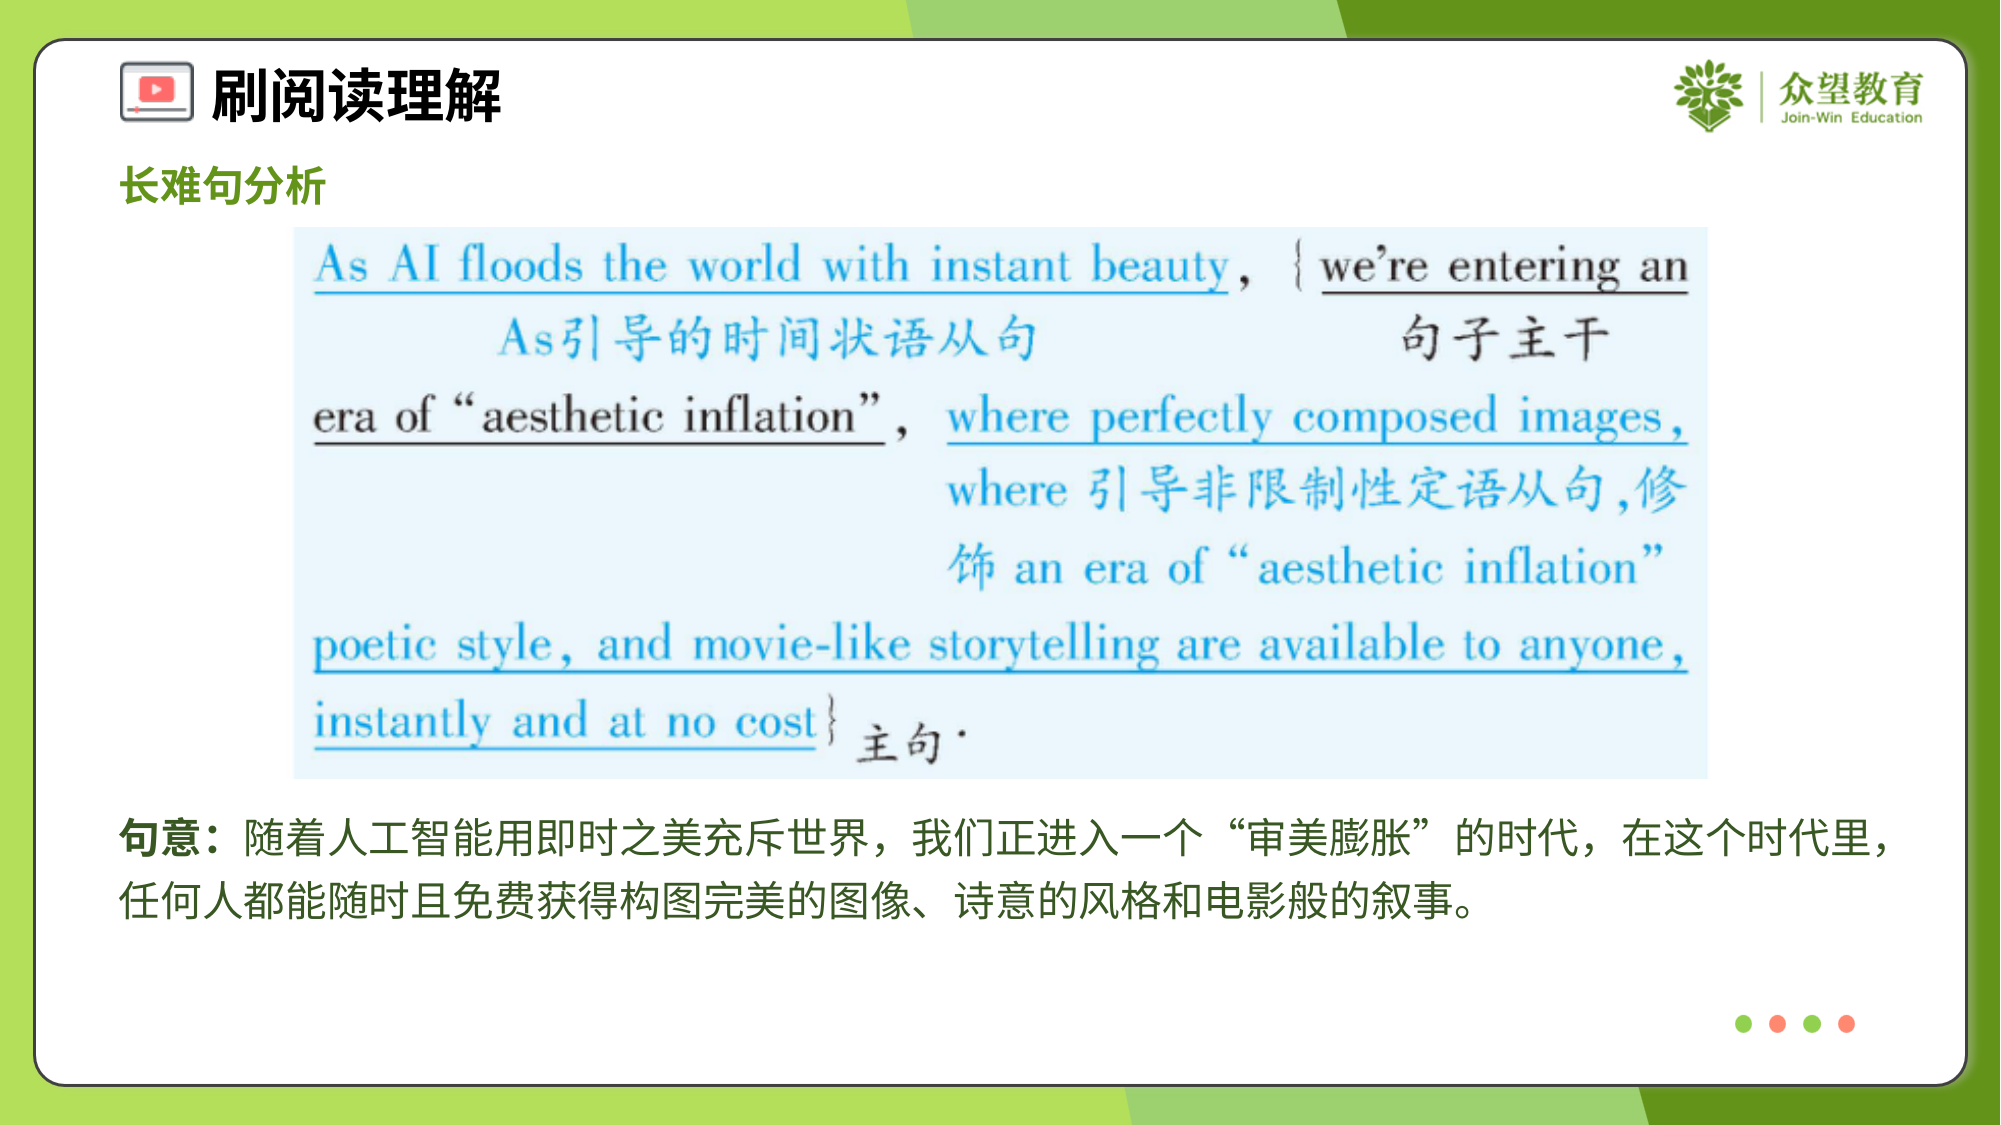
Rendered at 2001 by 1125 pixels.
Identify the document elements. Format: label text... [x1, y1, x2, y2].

text_box 长难句分析 [118, 147, 1883, 206]
text_box 句意：随着人工智能用即时之美充斥世界，我们正进入一个“审美膨胀”的时代，在这个时代里，任何人都能随时且免费获得构图完美的图像、诗意的风格和电影般的叙事。 [118, 799, 1883, 920]
picture [0, 0, 2000, 1125]
